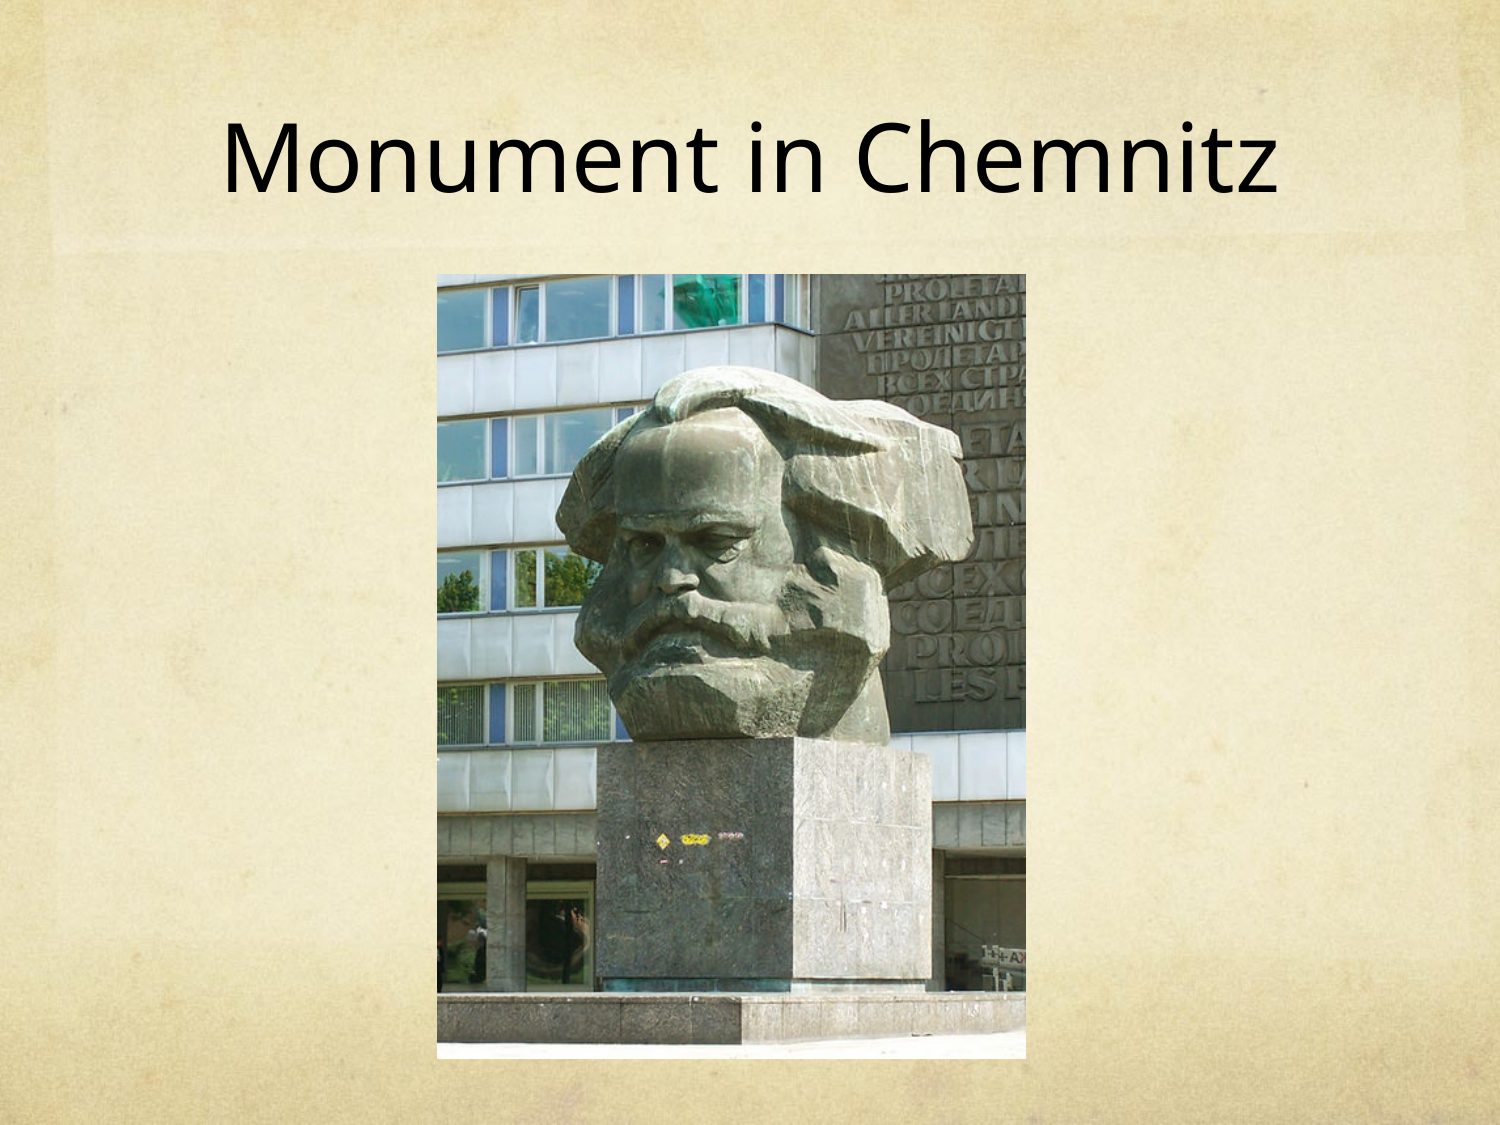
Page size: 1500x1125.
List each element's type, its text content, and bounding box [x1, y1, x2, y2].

title Monument in Chemnitz [150, 82, 1350, 225]
picture [0, 0, 1500, 1125]
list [436, 274, 1026, 1059]
